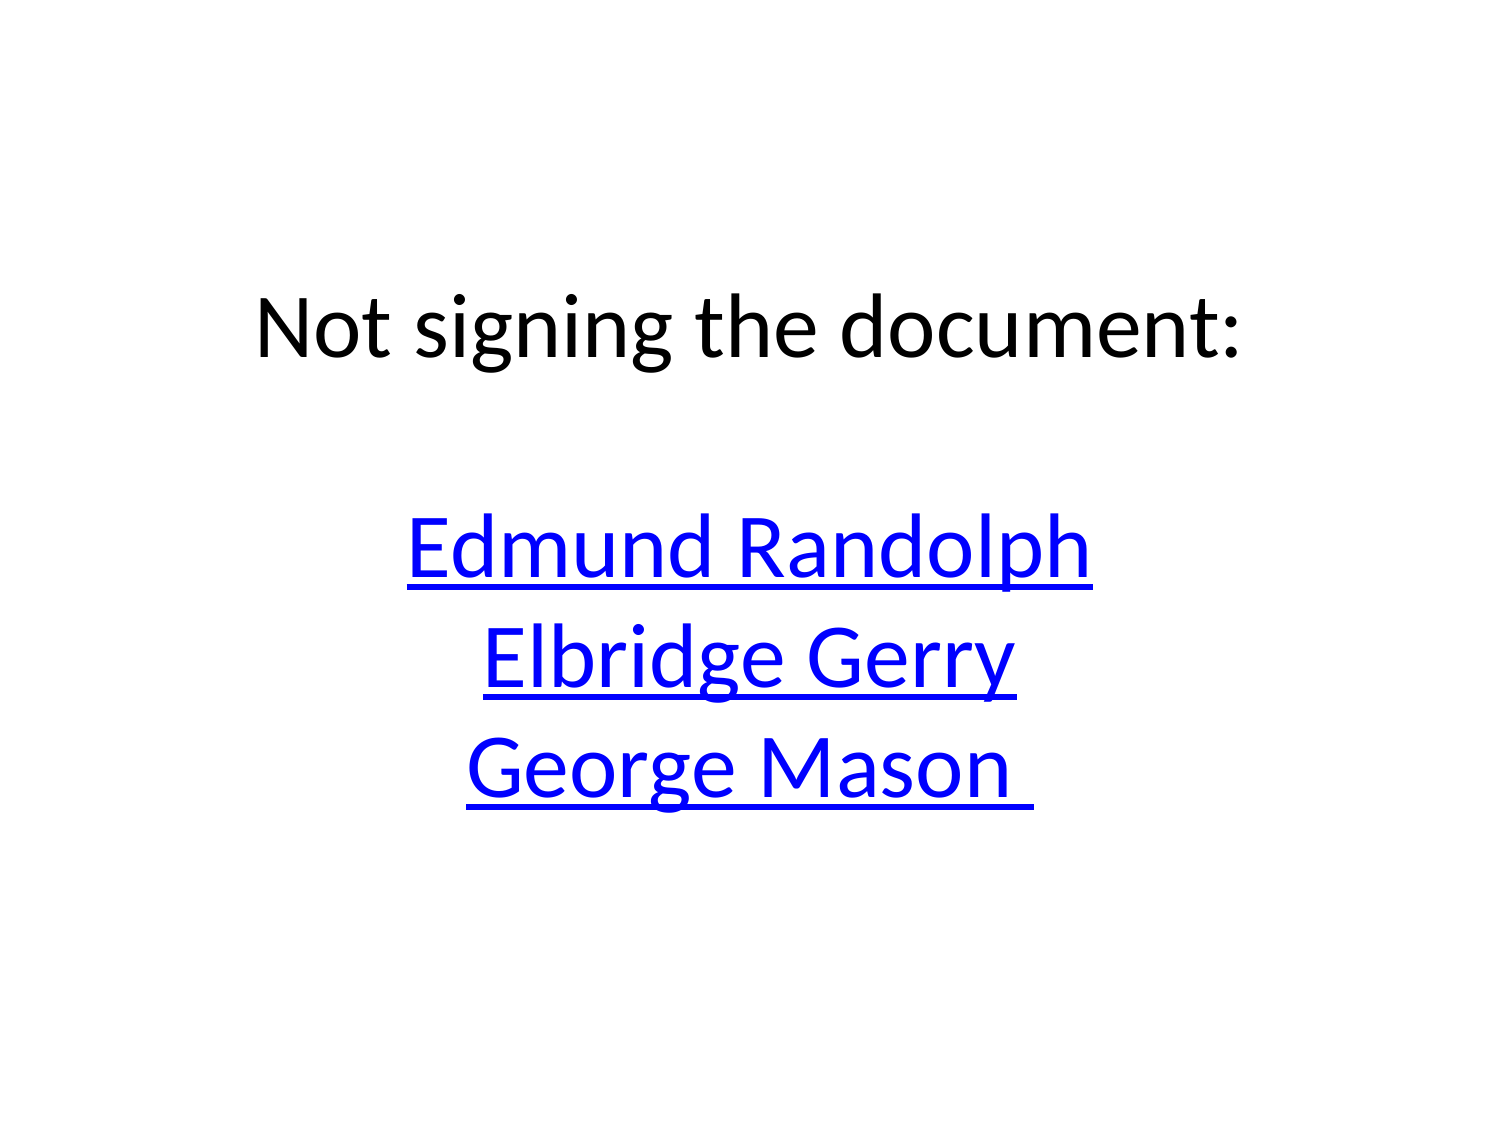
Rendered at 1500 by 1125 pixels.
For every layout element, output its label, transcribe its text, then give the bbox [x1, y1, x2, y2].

title Not signing the document: Edmund Randolph Elbridge Gerry George Mason [75, 45, 1425, 1038]
